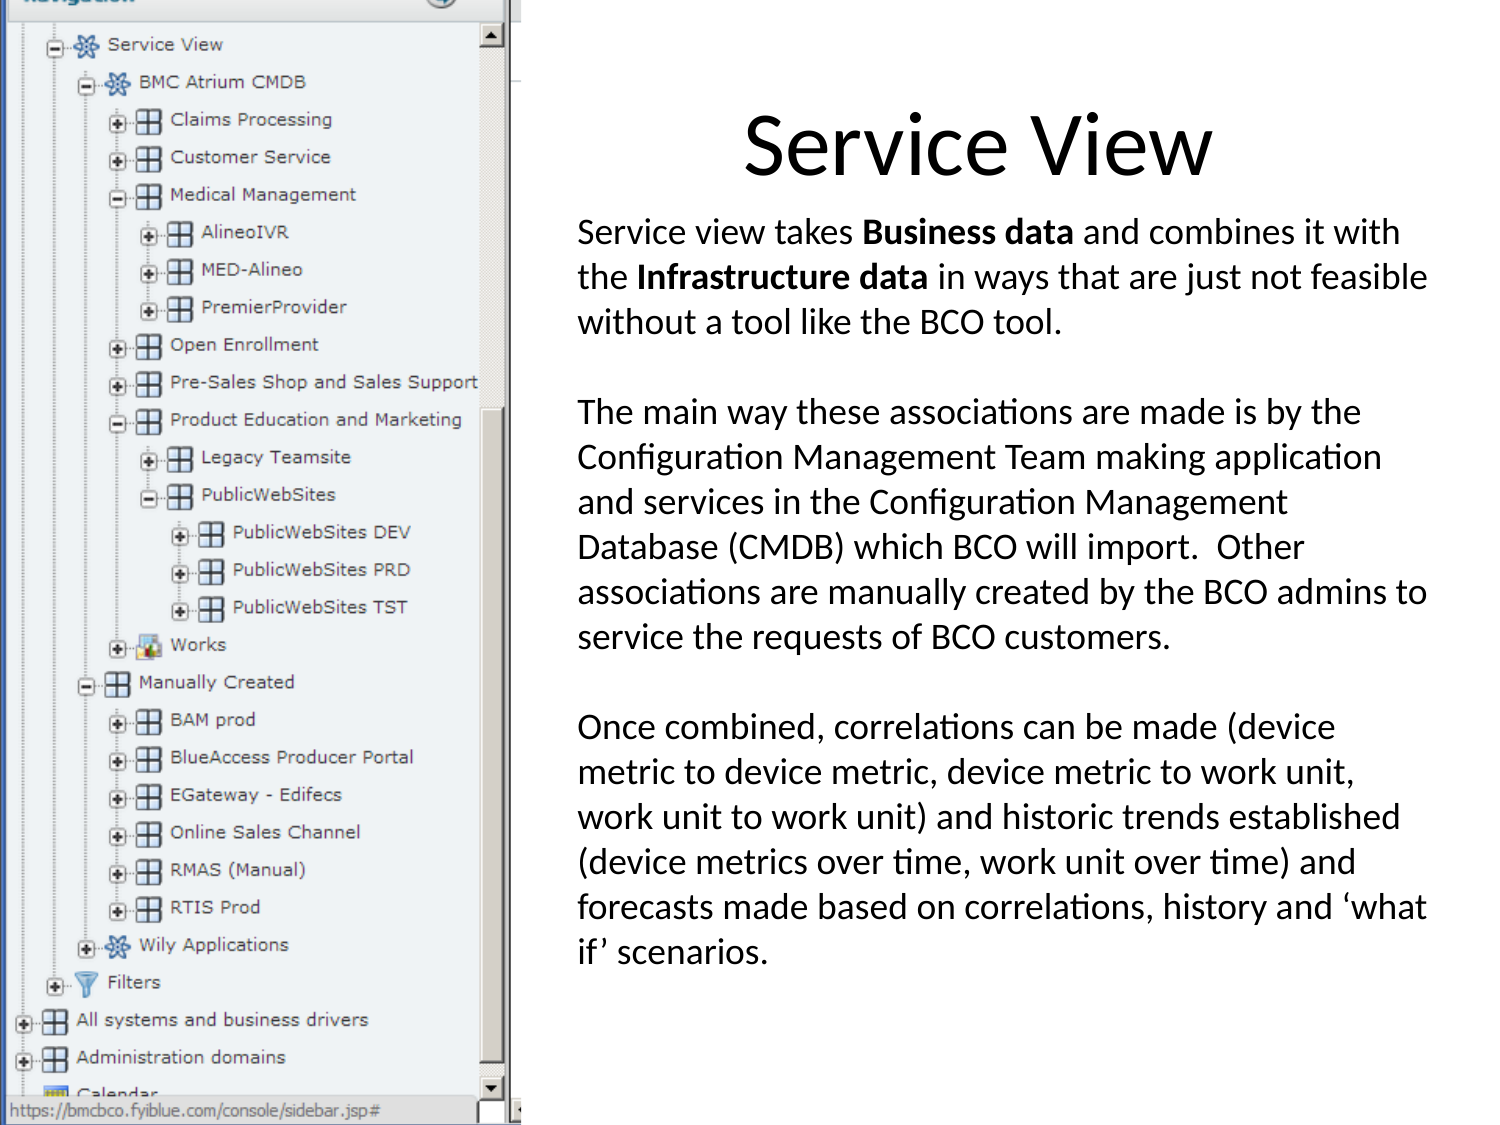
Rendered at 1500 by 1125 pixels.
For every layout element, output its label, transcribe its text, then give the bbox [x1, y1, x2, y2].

picture [0, 0, 522, 1125]
text_box Service view takes Business data and combines it with the Infrastructure data in ways that are just not feasible without a tool like the BCO tool. The main way these associations are made is by the Configuration Management Team making application and services in the Configuration Management Database (CMDB) which BCO will import. Other associations are manually created by the BCO admins to service the requests of BCO customers. Once combined, correlations can be made (device metric to device metric, device metric to work unit, work unit to work unit) and historic trends established (device metrics over time, work unit over time) and forecasts made based on correlations, history and ‘what if’ scenarios. [562, 199, 1450, 1025]
title Service View [533, 45, 1425, 233]
